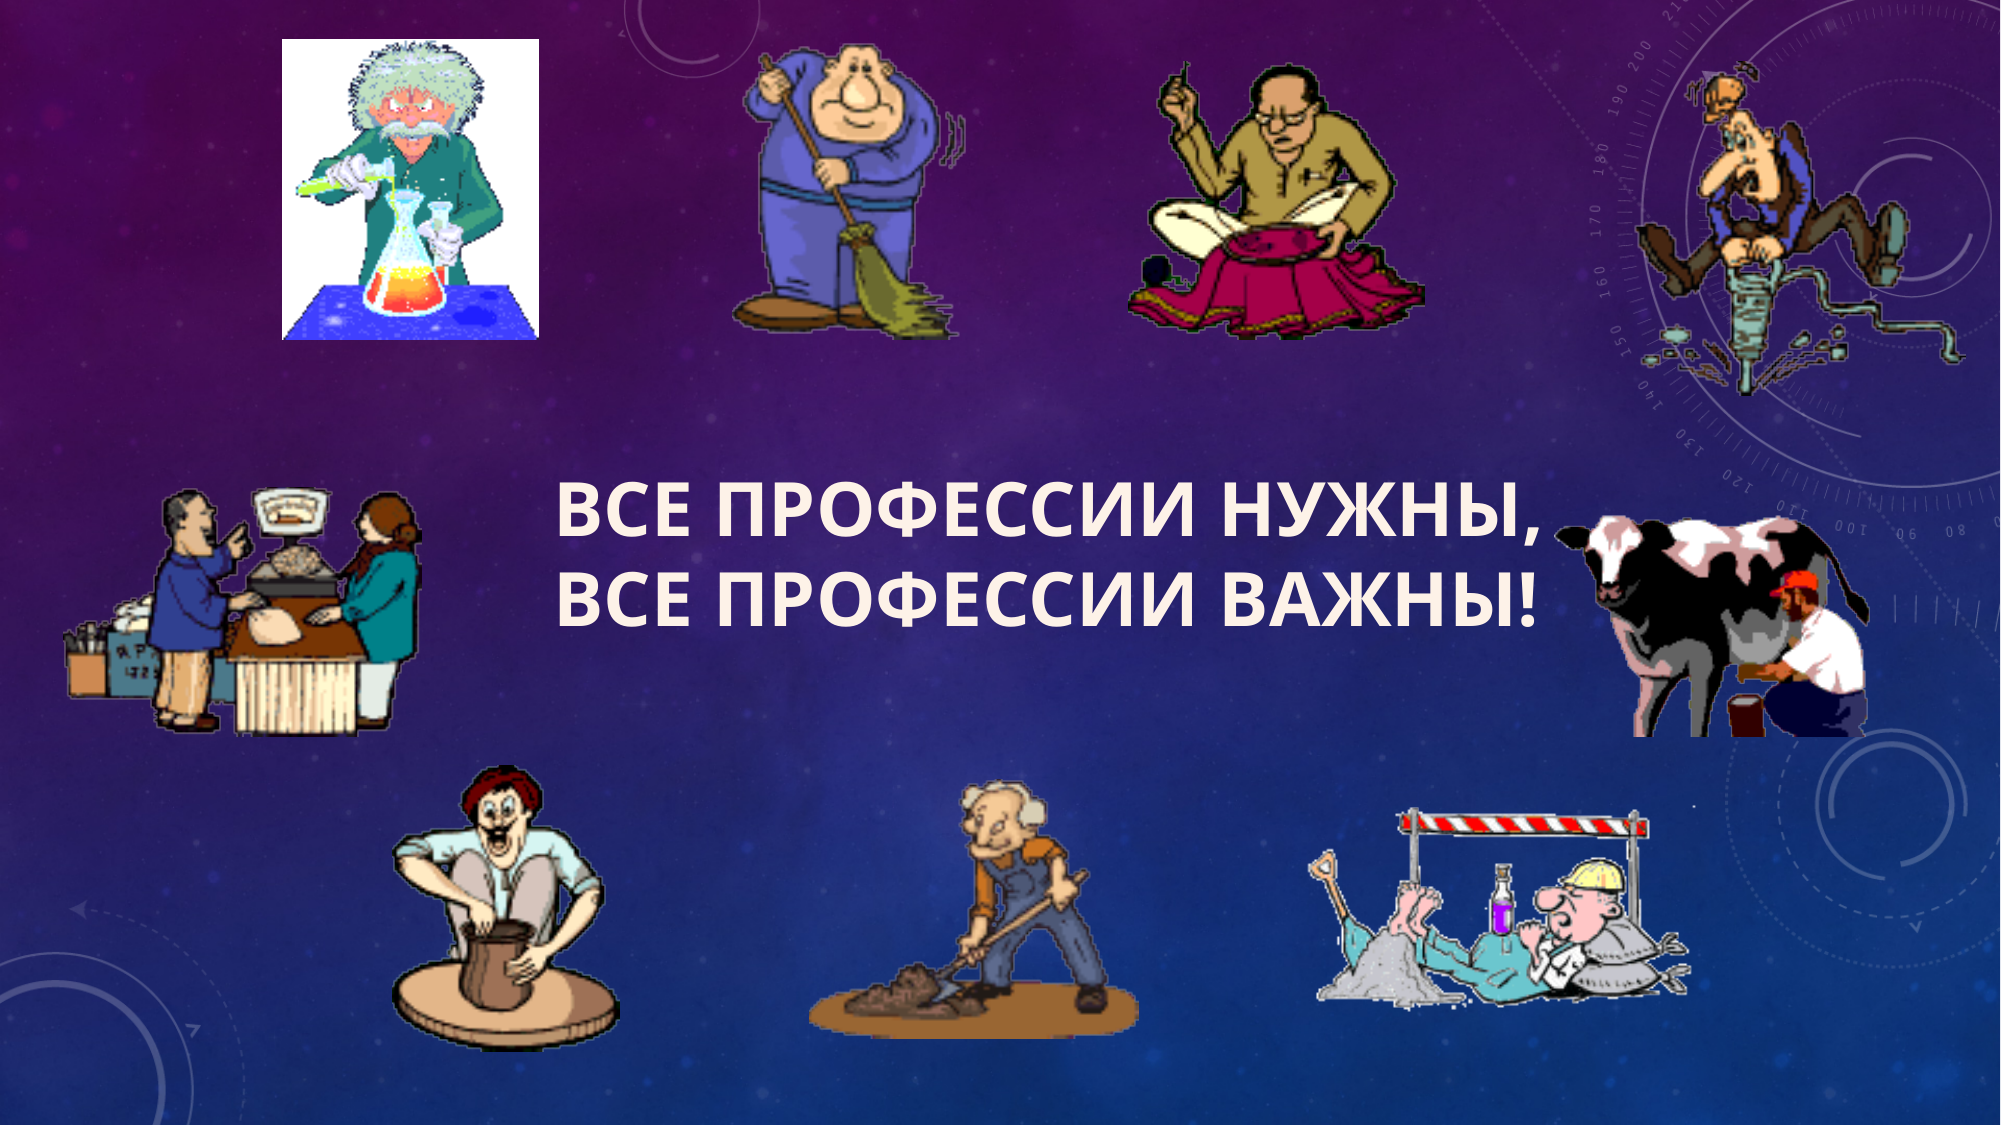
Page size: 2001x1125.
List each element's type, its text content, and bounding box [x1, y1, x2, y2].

picture [0, 0, 2001, 1125]
text_box все профессии нужны, все профессии важны! [538, 454, 1587, 650]
